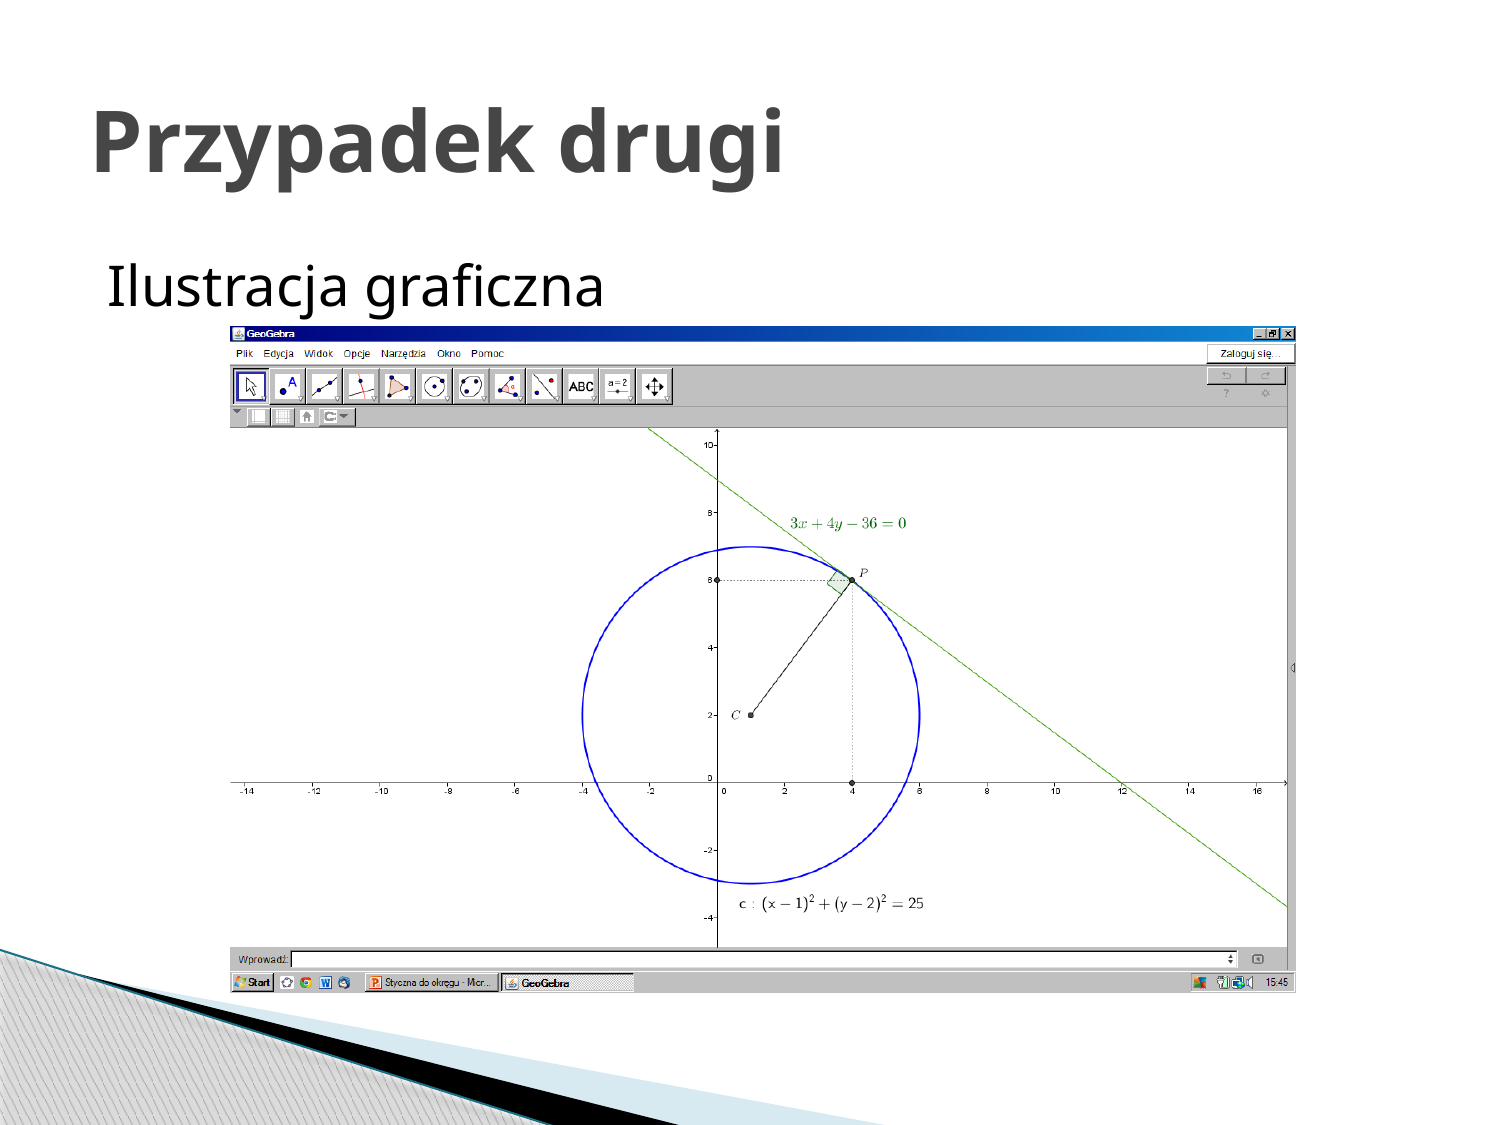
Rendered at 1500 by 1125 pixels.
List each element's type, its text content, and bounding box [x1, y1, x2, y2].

title Przypadek drugi [75, 45, 1425, 233]
list Ilustracja graficzna [75, 243, 1425, 986]
picture [229, 326, 1297, 993]
